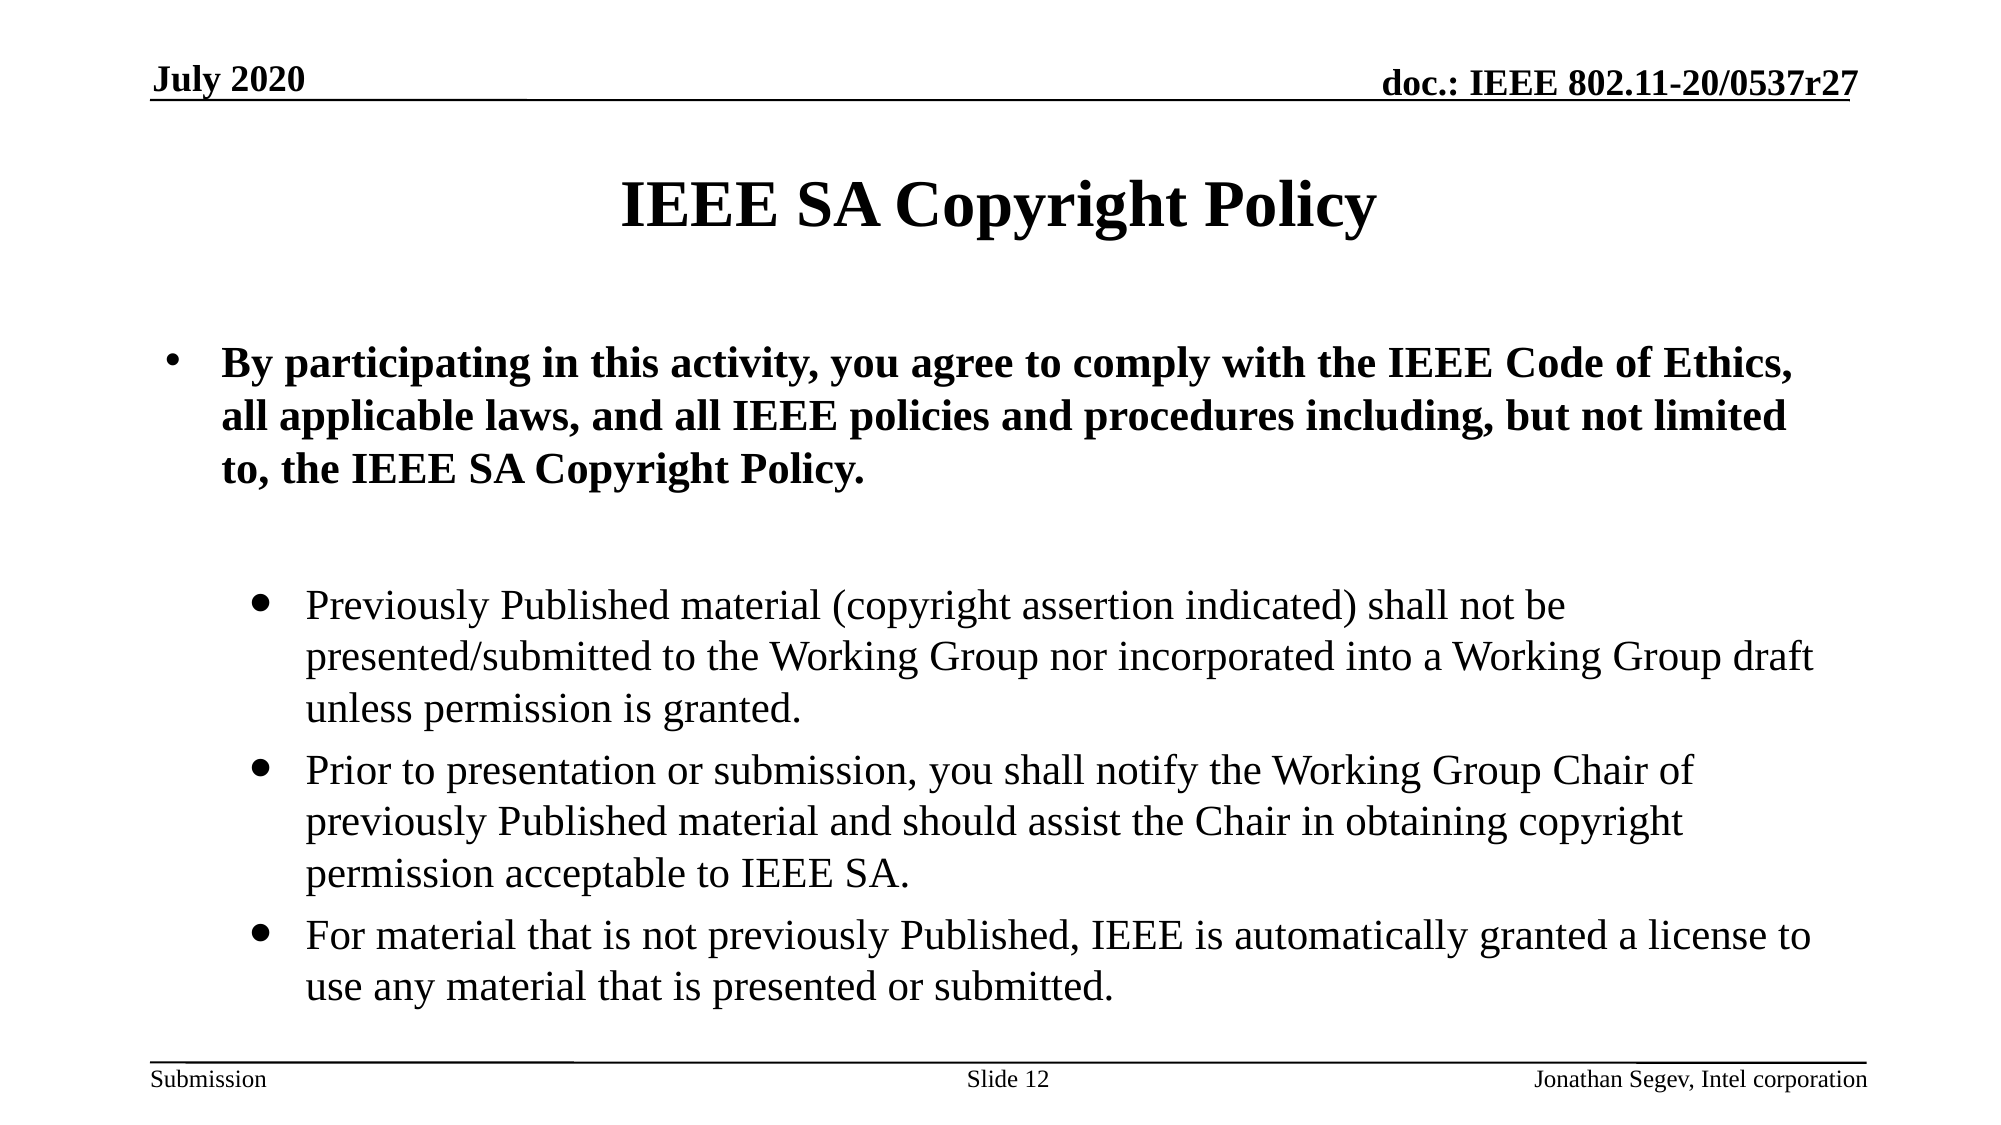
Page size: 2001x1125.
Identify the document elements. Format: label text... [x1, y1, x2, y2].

title IEEE SA Copyright Policy [149, 112, 1850, 288]
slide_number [152, 54, 563, 100]
list By participating in this activity, you agree to comply with the IEEE Code of Ethics, all applicable laws, and all IEEE policies and procedures including, but not limited to, the IEEE SA Copyright Policy. Previously Published material (copyright assertion indicated) shall not be presented/submitted to the Working Group nor incorporated into a Working Group draft unless permission is granted. Prior to presentation or submission, you shall notify the Working Group Chair of previously Published material and should assist the Chair in obtaining copyright permission acceptable to IEEE SA. For material that is not previously Published, IEEE is automatically granted a license to use any material that is presented or submitted. [149, 324, 1850, 1000]
slide_number Slide 12 [950, 1061, 1067, 1123]
footer Jonathan Segev, Intel corporation [1171, 1061, 1869, 1093]
